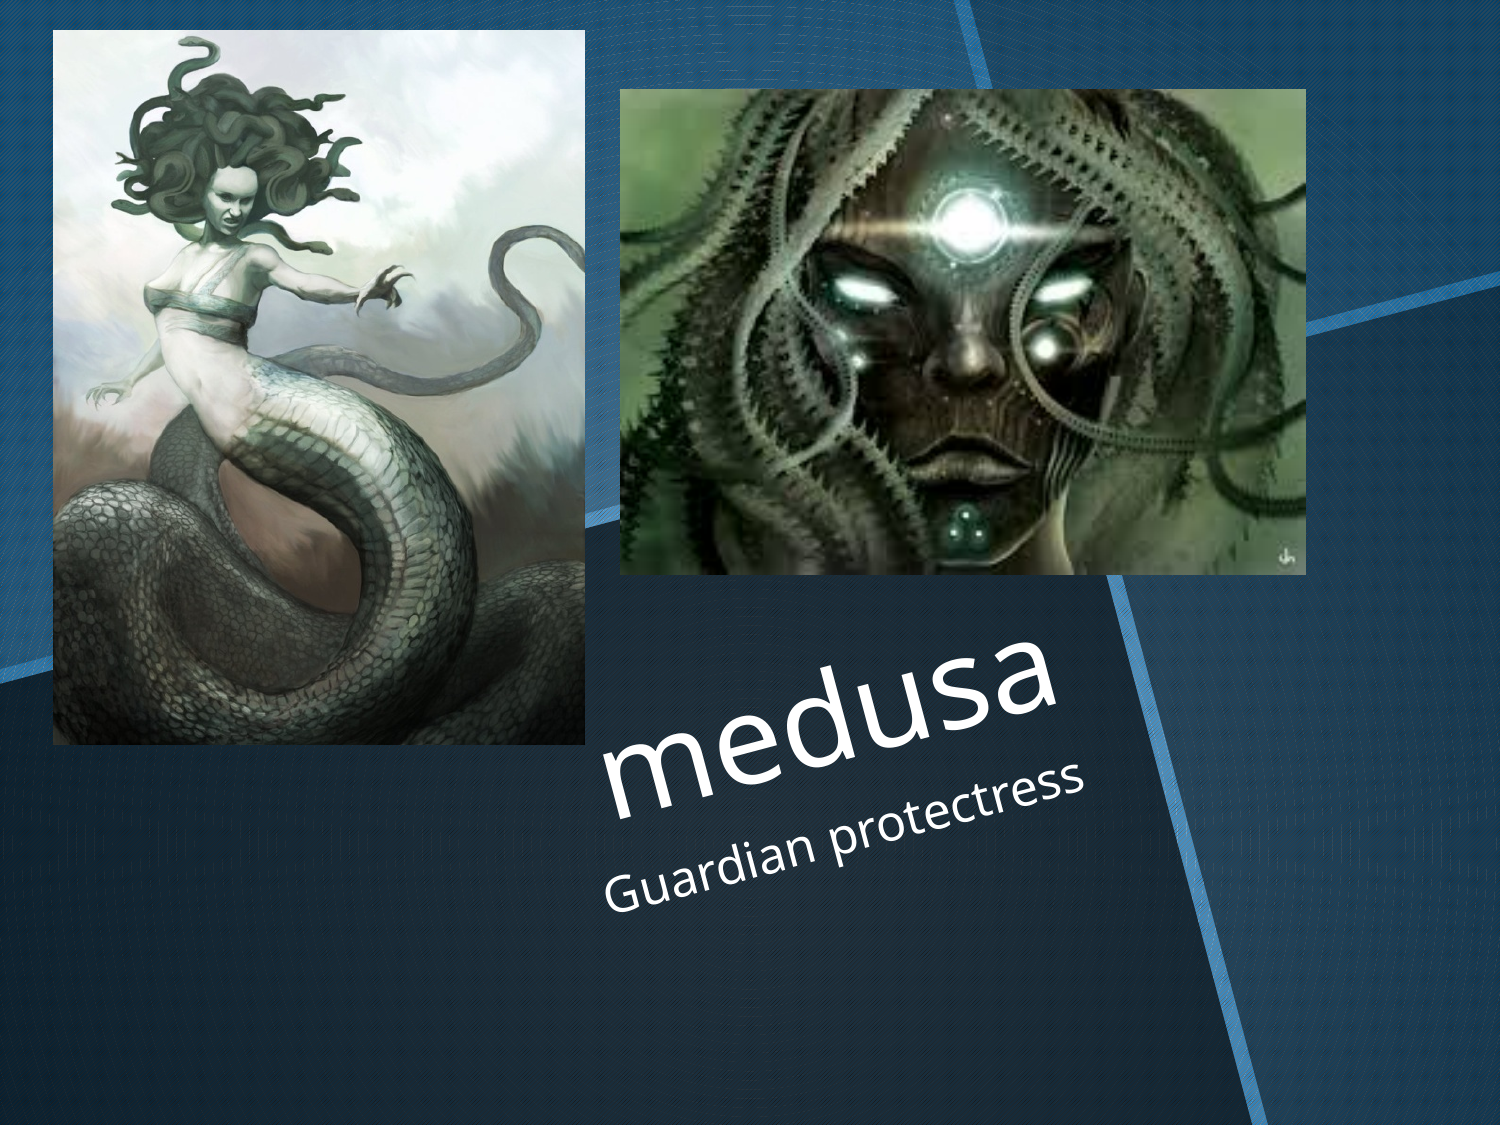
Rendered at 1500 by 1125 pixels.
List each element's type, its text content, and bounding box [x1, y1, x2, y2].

title medusa [80, 582, 1089, 982]
picture [52, 30, 586, 745]
subtitle Guardian protectress [350, 728, 1136, 1106]
picture [619, 88, 1306, 575]
